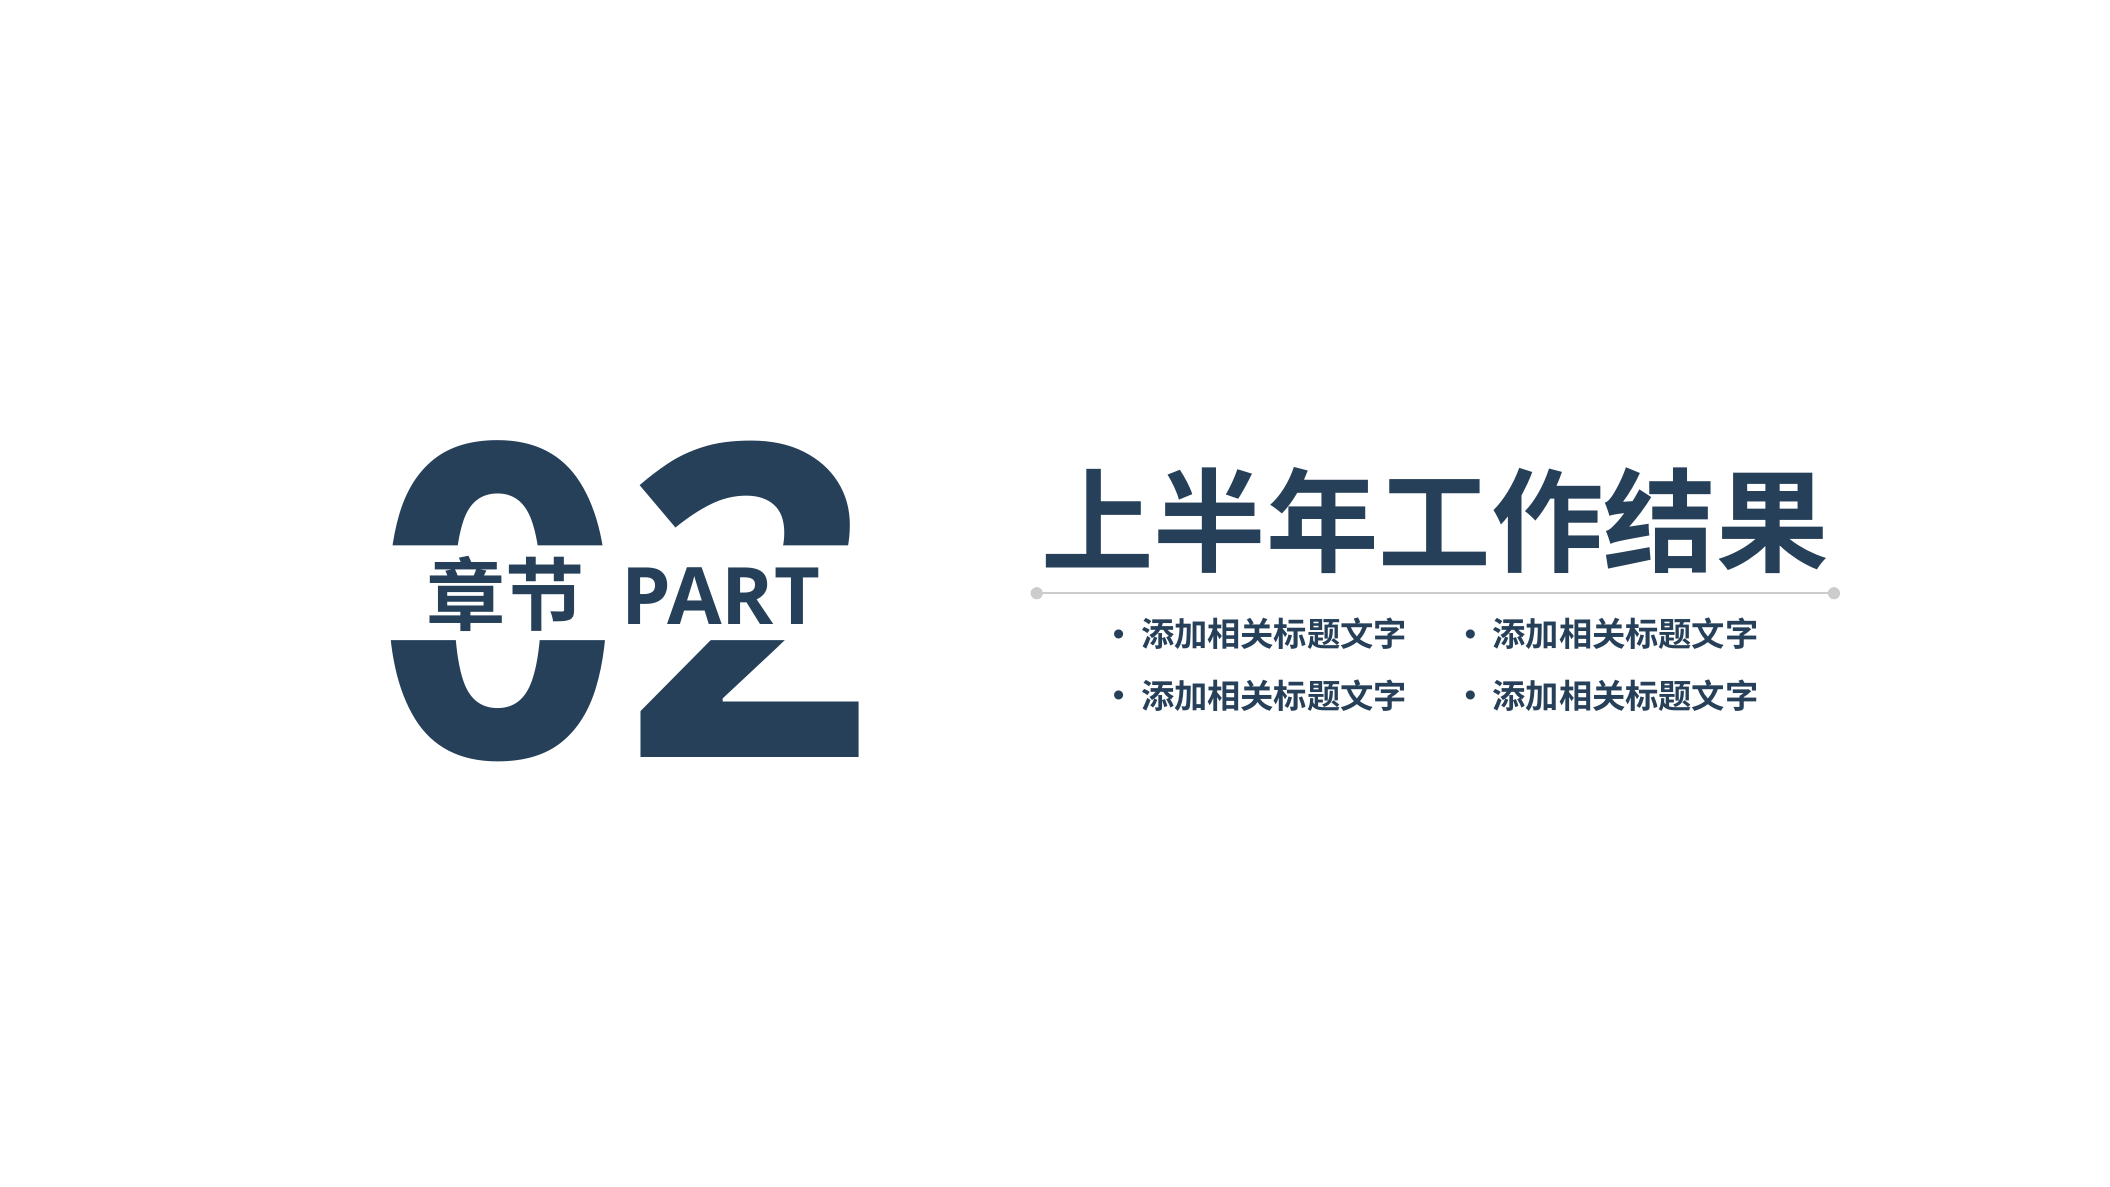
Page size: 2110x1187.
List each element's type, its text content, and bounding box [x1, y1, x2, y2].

text_box 02 [259, 320, 988, 846]
text_box 章节 PART [338, 545, 908, 641]
text_box 添加相关标题文字 [1449, 667, 1774, 723]
text_box 上半年工作结果 [988, 450, 1885, 586]
text_box 添加相关标题文字 [1098, 667, 1422, 723]
text_box 添加相关标题文字 [1449, 606, 1774, 661]
text_box 添加相关标题文字 [1098, 606, 1422, 661]
